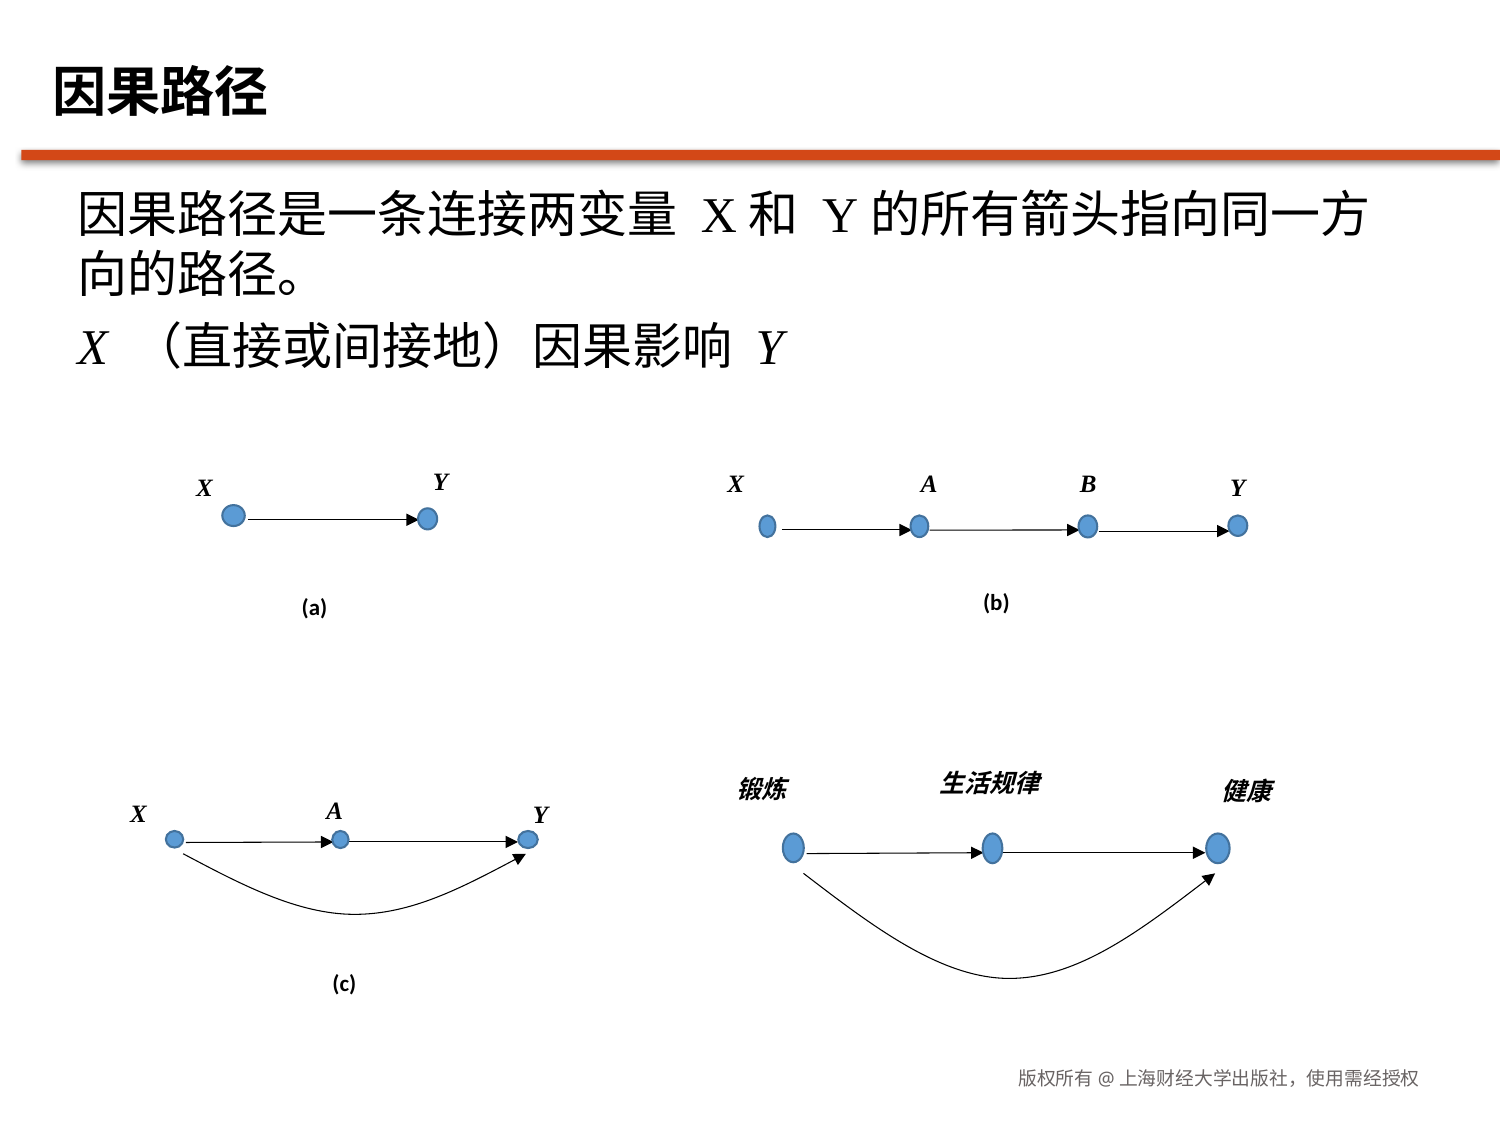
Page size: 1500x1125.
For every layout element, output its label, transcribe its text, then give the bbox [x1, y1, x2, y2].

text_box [163, 457, 497, 646]
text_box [721, 758, 1288, 979]
title 因果路径 [37, 50, 1369, 138]
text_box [712, 460, 1277, 627]
footer 版权所有@上海财经大学出版社，使用需经授权 [975, 1046, 1463, 1109]
list 因果路径是一条连接两变量 X和 Y的所有箭头指向同一方向的路径。 X （直接或间接地）因果影响 Y [62, 174, 1400, 1032]
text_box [115, 787, 586, 1026]
